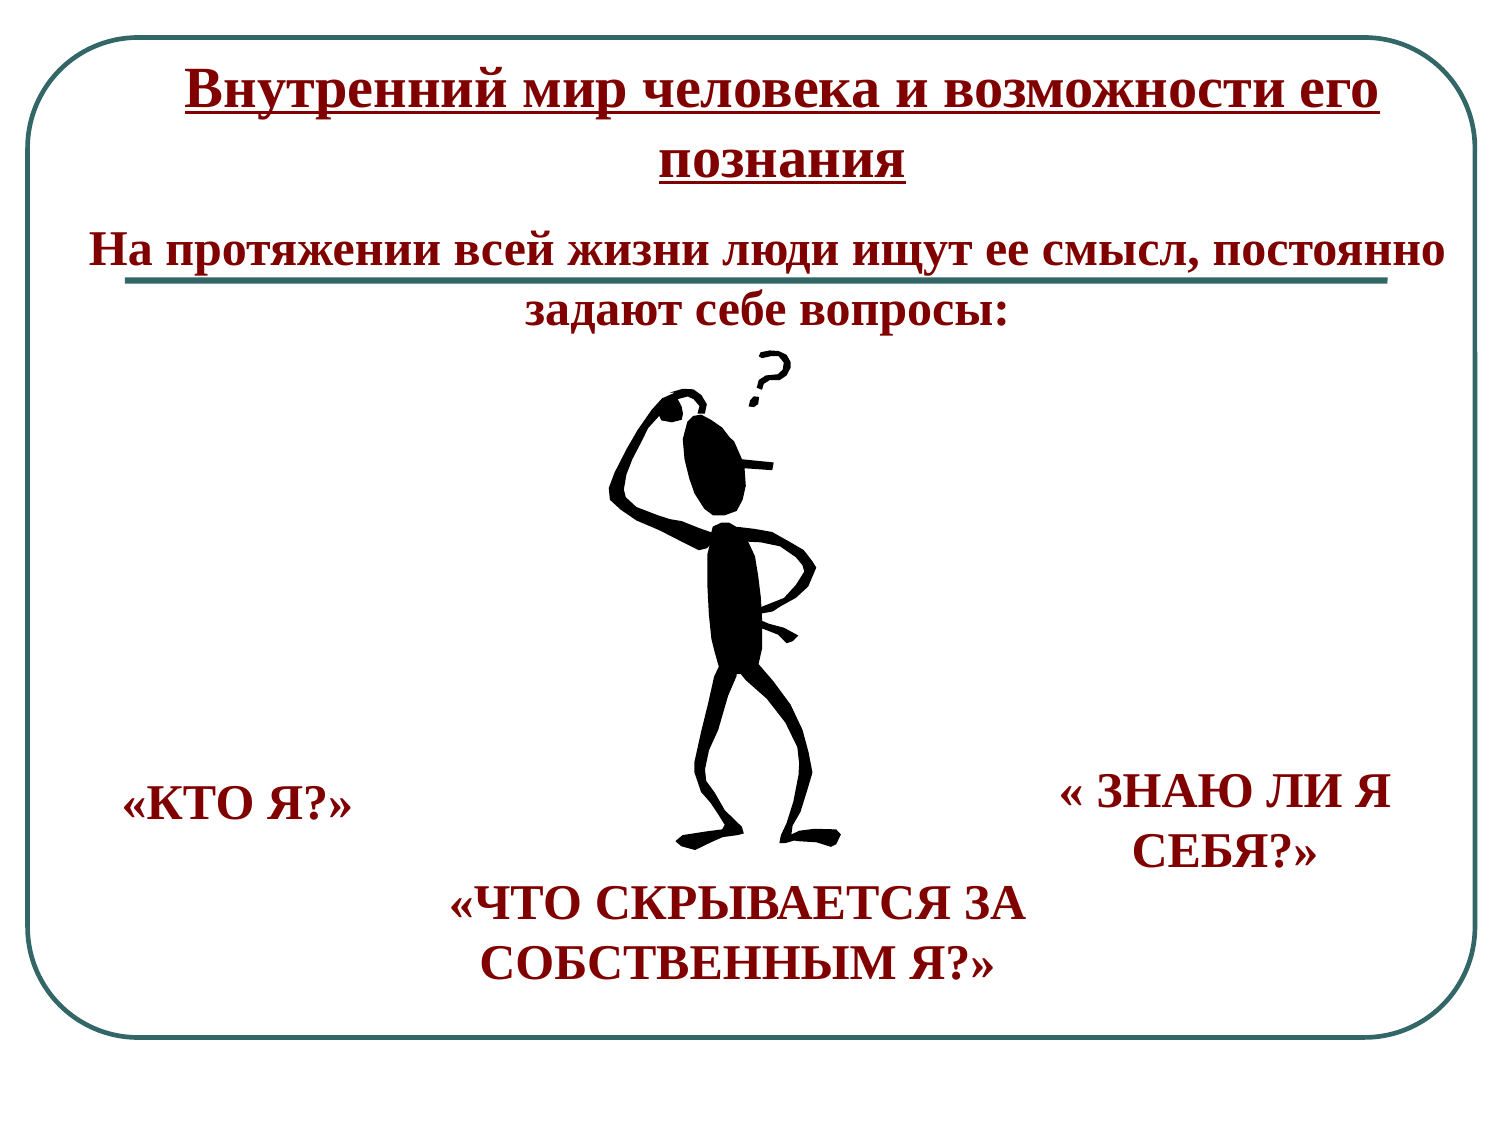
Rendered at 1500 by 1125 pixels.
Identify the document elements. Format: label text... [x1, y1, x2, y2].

text_box «КТО Я?» [87, 762, 388, 838]
text_box « ЗНАЮ ЛИ Я СЕБЯ?» [1025, 749, 1425, 885]
text_box «ЧТО СКРЫВАЕТСЯ ЗА СОБСТВЕННЫМ Я?» [425, 862, 1050, 998]
picture [608, 349, 842, 851]
text_box Внутренний мир человека и возможности его познания [64, 41, 1500, 197]
text_box На протяжении всей жизни люди ищут ее смысл, постоянно задают себе вопросы: [64, 207, 1471, 343]
